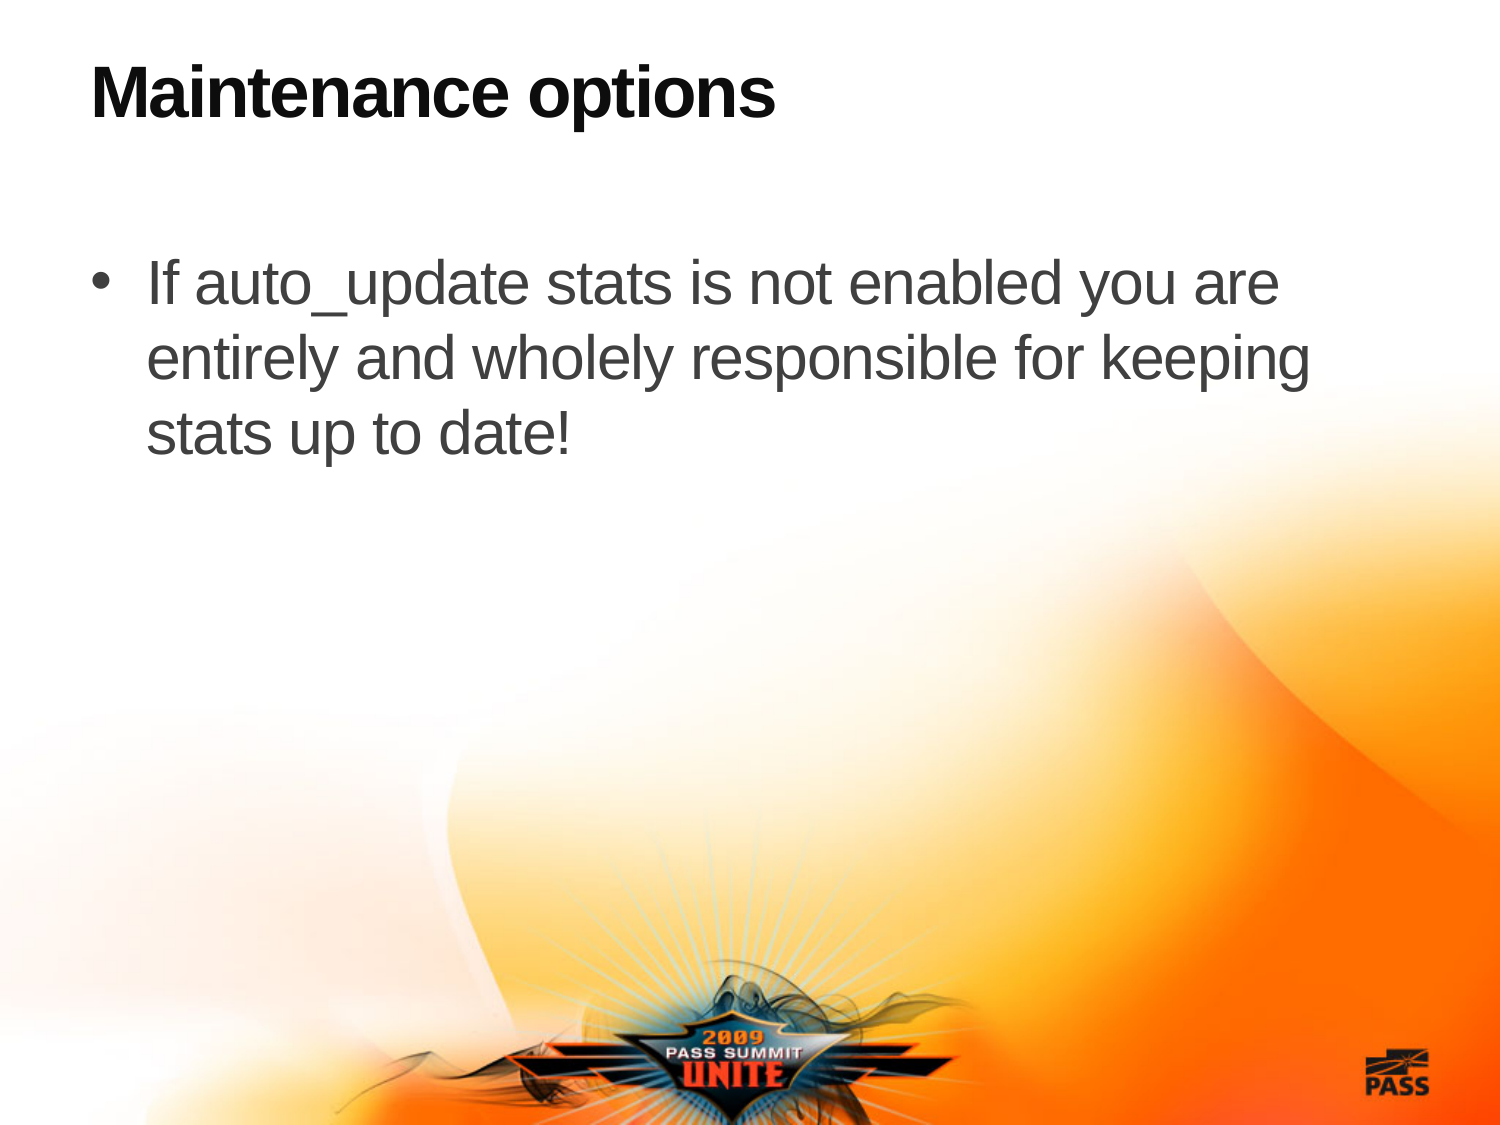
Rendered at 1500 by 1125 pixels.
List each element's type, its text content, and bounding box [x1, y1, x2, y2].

picture [0, 0, 1500, 1125]
title Maintenance options [75, 49, 1425, 223]
list If auto_update stats is not enabled you are entirely and wholely responsible for keeping stats up to date! [75, 234, 1425, 988]
footer [74, 1042, 488, 1103]
